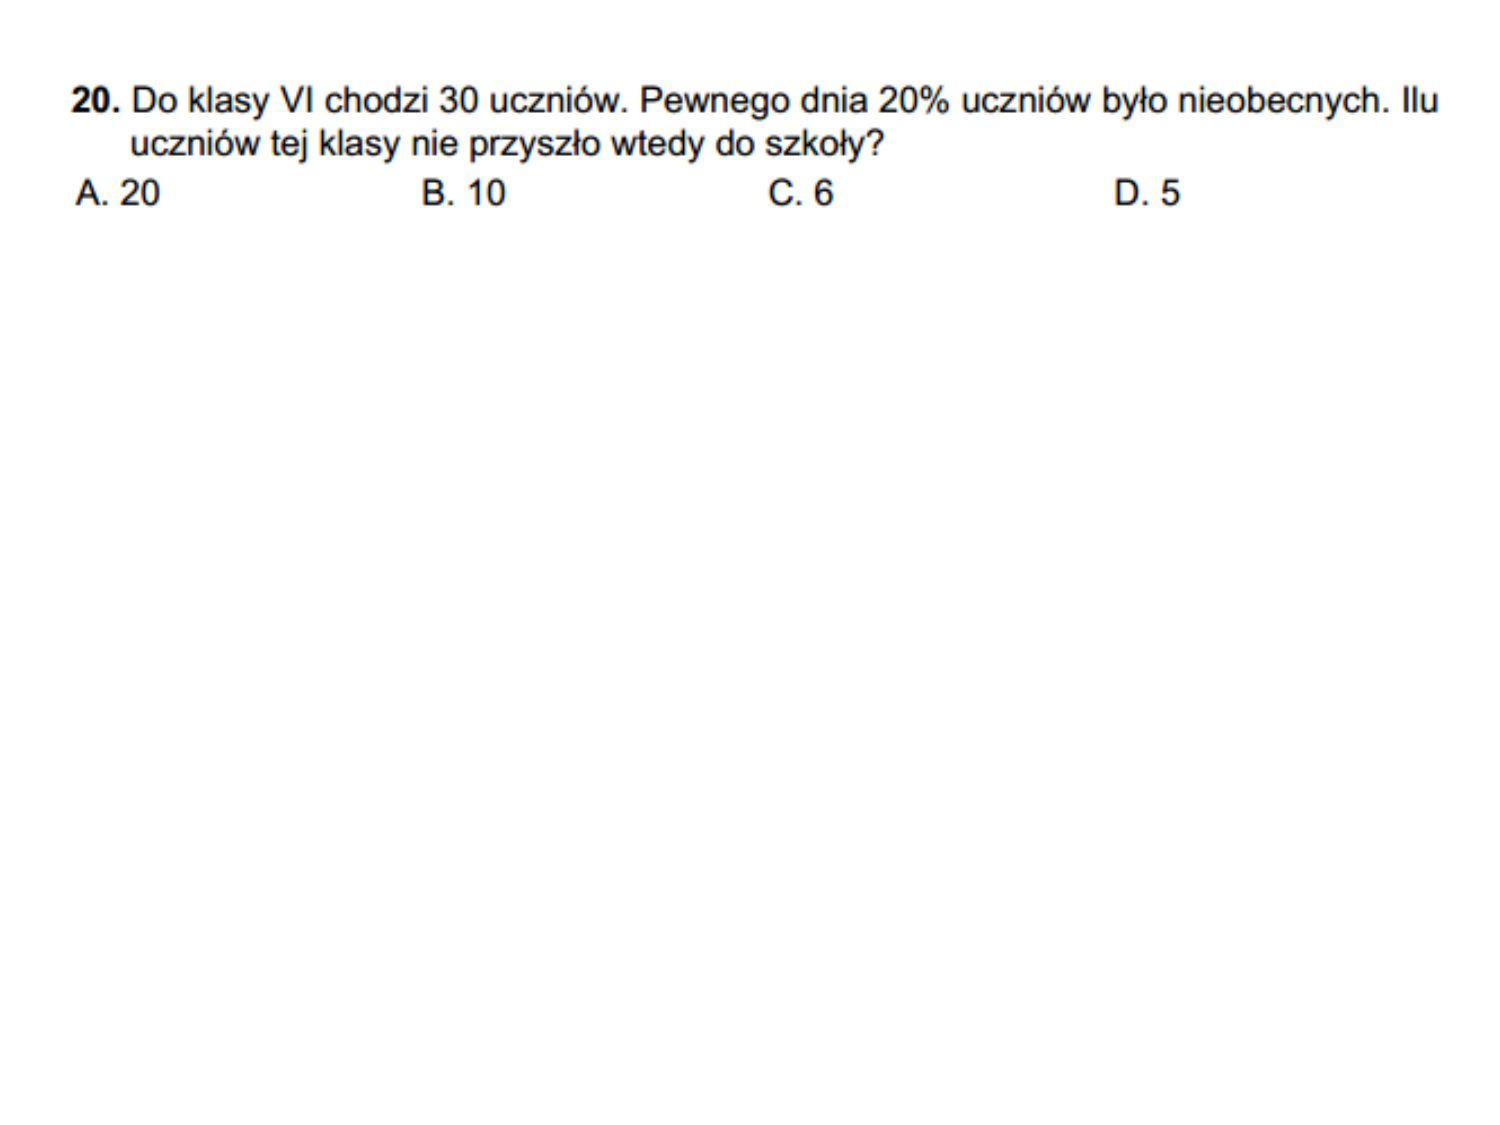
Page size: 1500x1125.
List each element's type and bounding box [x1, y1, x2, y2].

picture [29, 54, 1453, 251]
